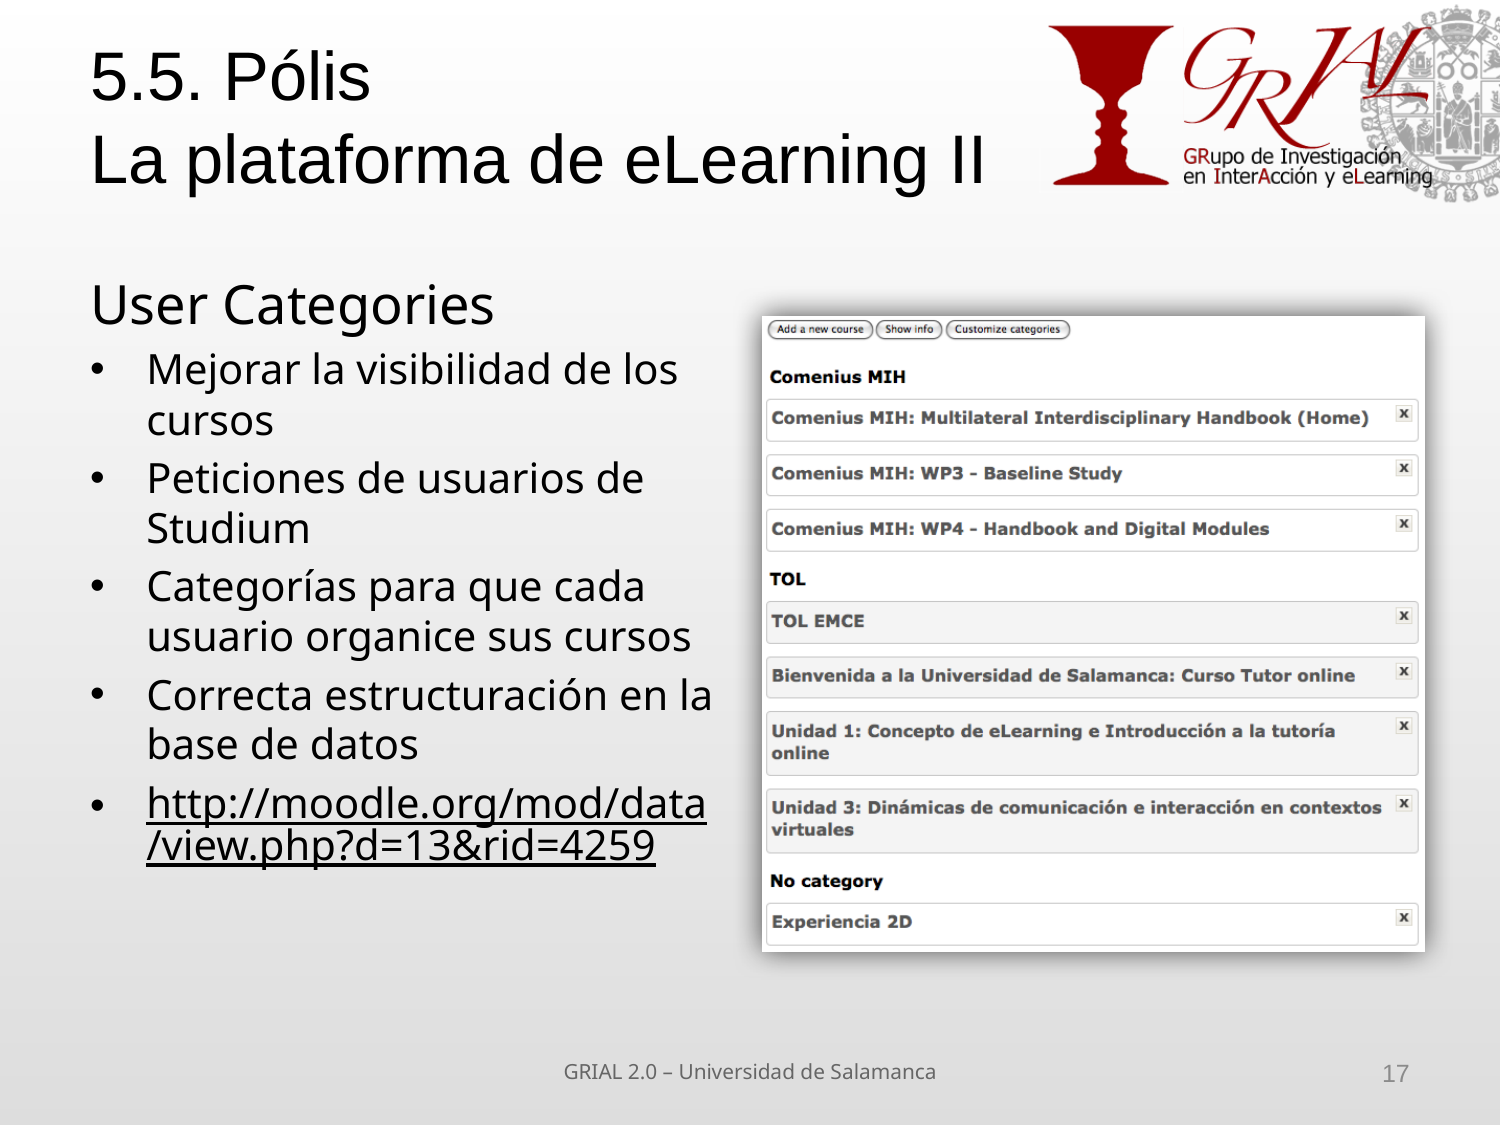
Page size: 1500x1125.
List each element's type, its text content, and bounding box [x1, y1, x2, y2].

list User Categories Mejorar la visibilidad de los cursos Peticiones de usuarios de Studium Categorías para que cada usuario organice sus cursos Correcta estructuración en la base de datos http://moodle.org/mod/data/view.php?d=13&rid=4259 [75, 262, 738, 1005]
picture [1039, 0, 1500, 209]
title 5.5. Pólis La plataforma de eLearning II [75, 20, 1040, 209]
footer GRIAL 2.0 – Universidad de Salamanca [512, 1042, 988, 1103]
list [762, 262, 1426, 1006]
slide_number 17 [1074, 1042, 1425, 1103]
